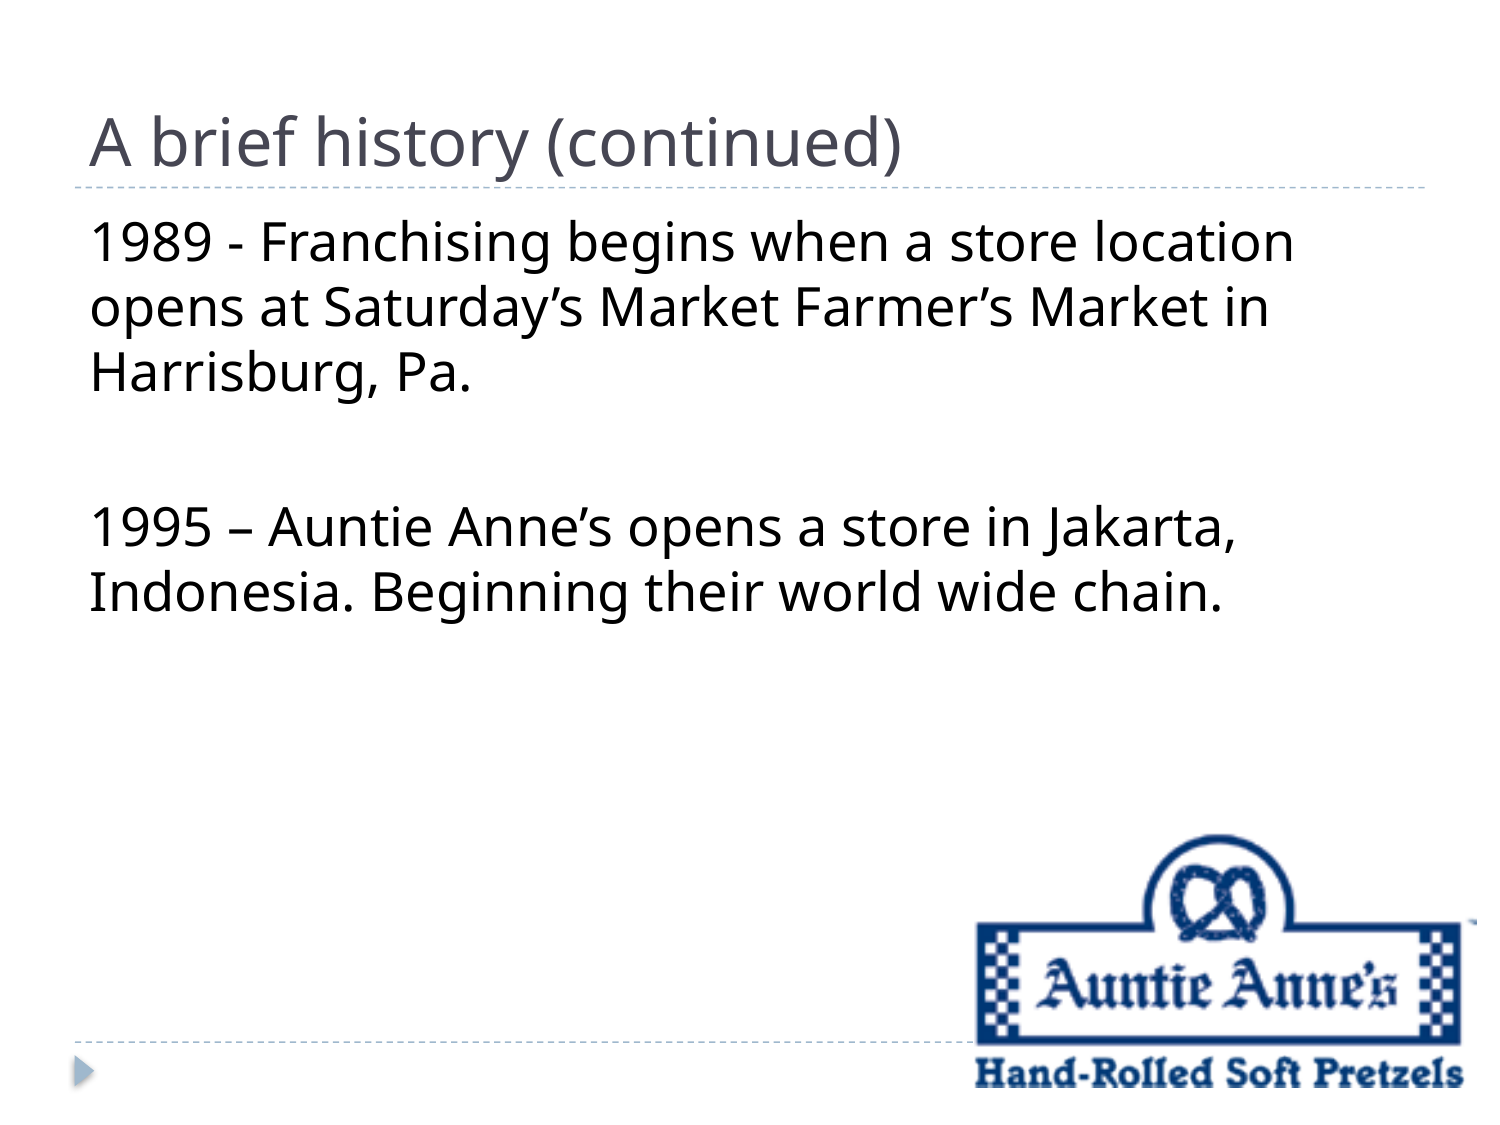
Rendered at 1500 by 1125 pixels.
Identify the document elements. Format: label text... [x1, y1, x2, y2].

picture [972, 830, 1477, 1088]
title A brief history (continued) [75, 24, 1425, 188]
list 1989 - Franchising begins when a store location opens at Saturday’s Market Farmer’s Market in Harrisburg, Pa. 1995 – Auntie Anne’s opens a store in Jakarta, Indonesia. Beginning their world wide chain. [75, 200, 1425, 1010]
